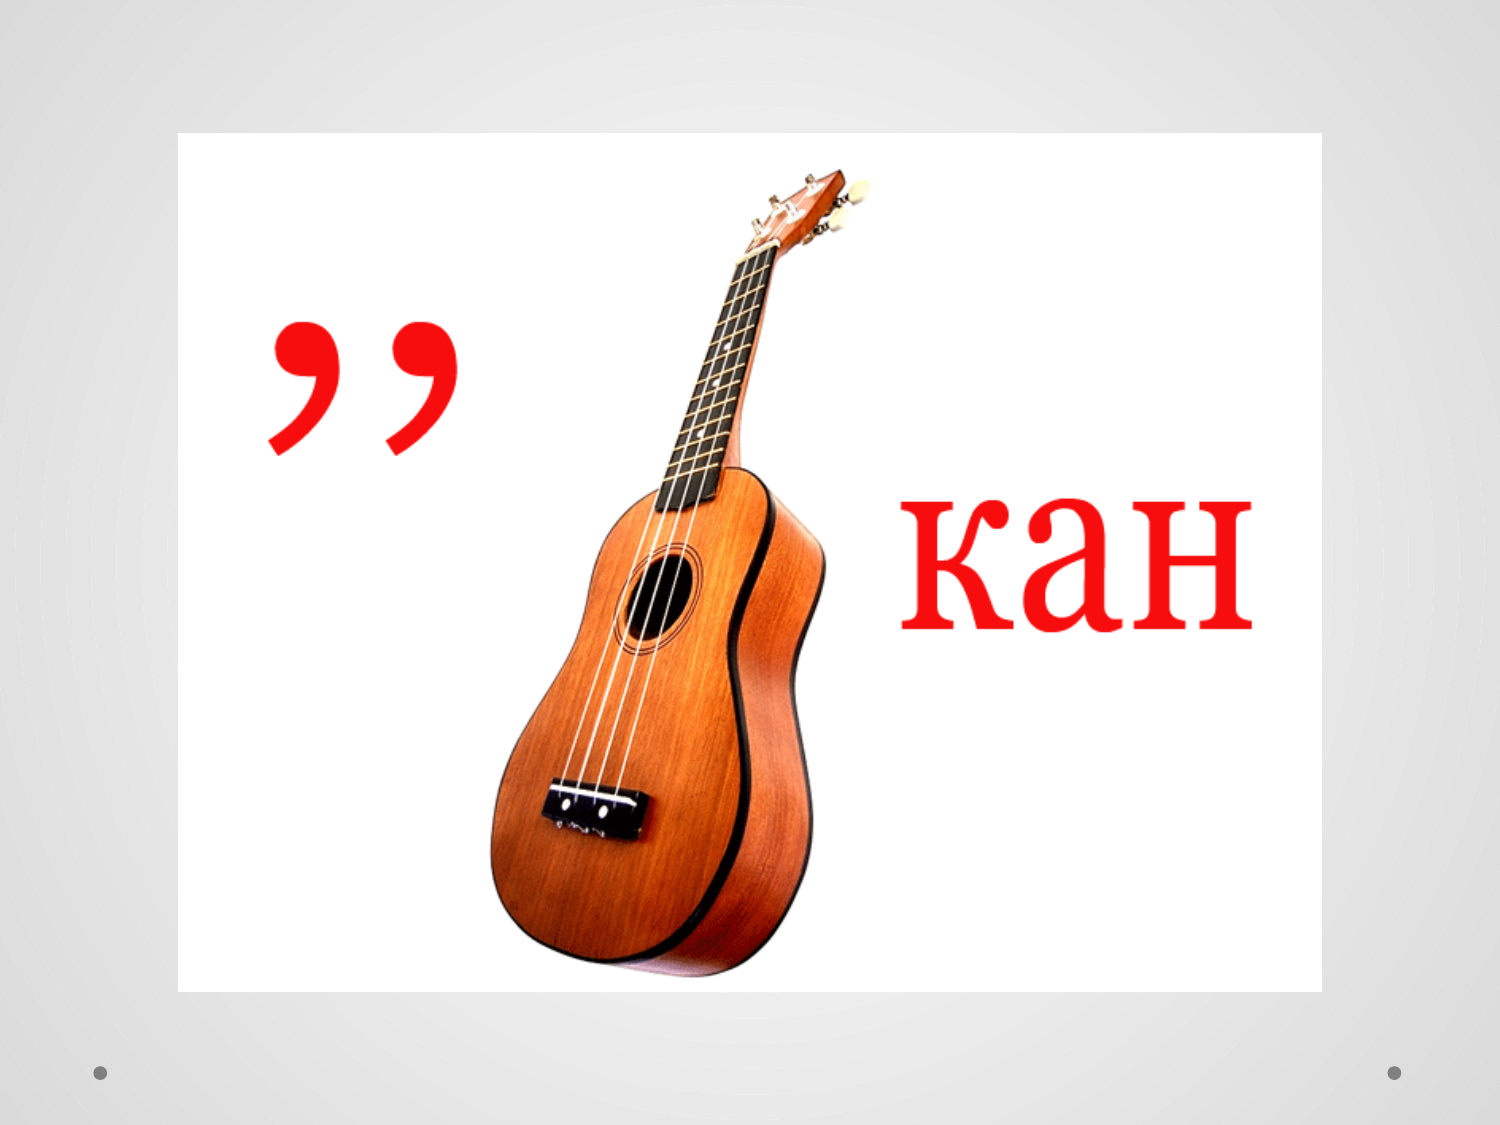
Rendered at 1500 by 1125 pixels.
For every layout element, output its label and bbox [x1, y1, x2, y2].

picture [177, 133, 1323, 992]
